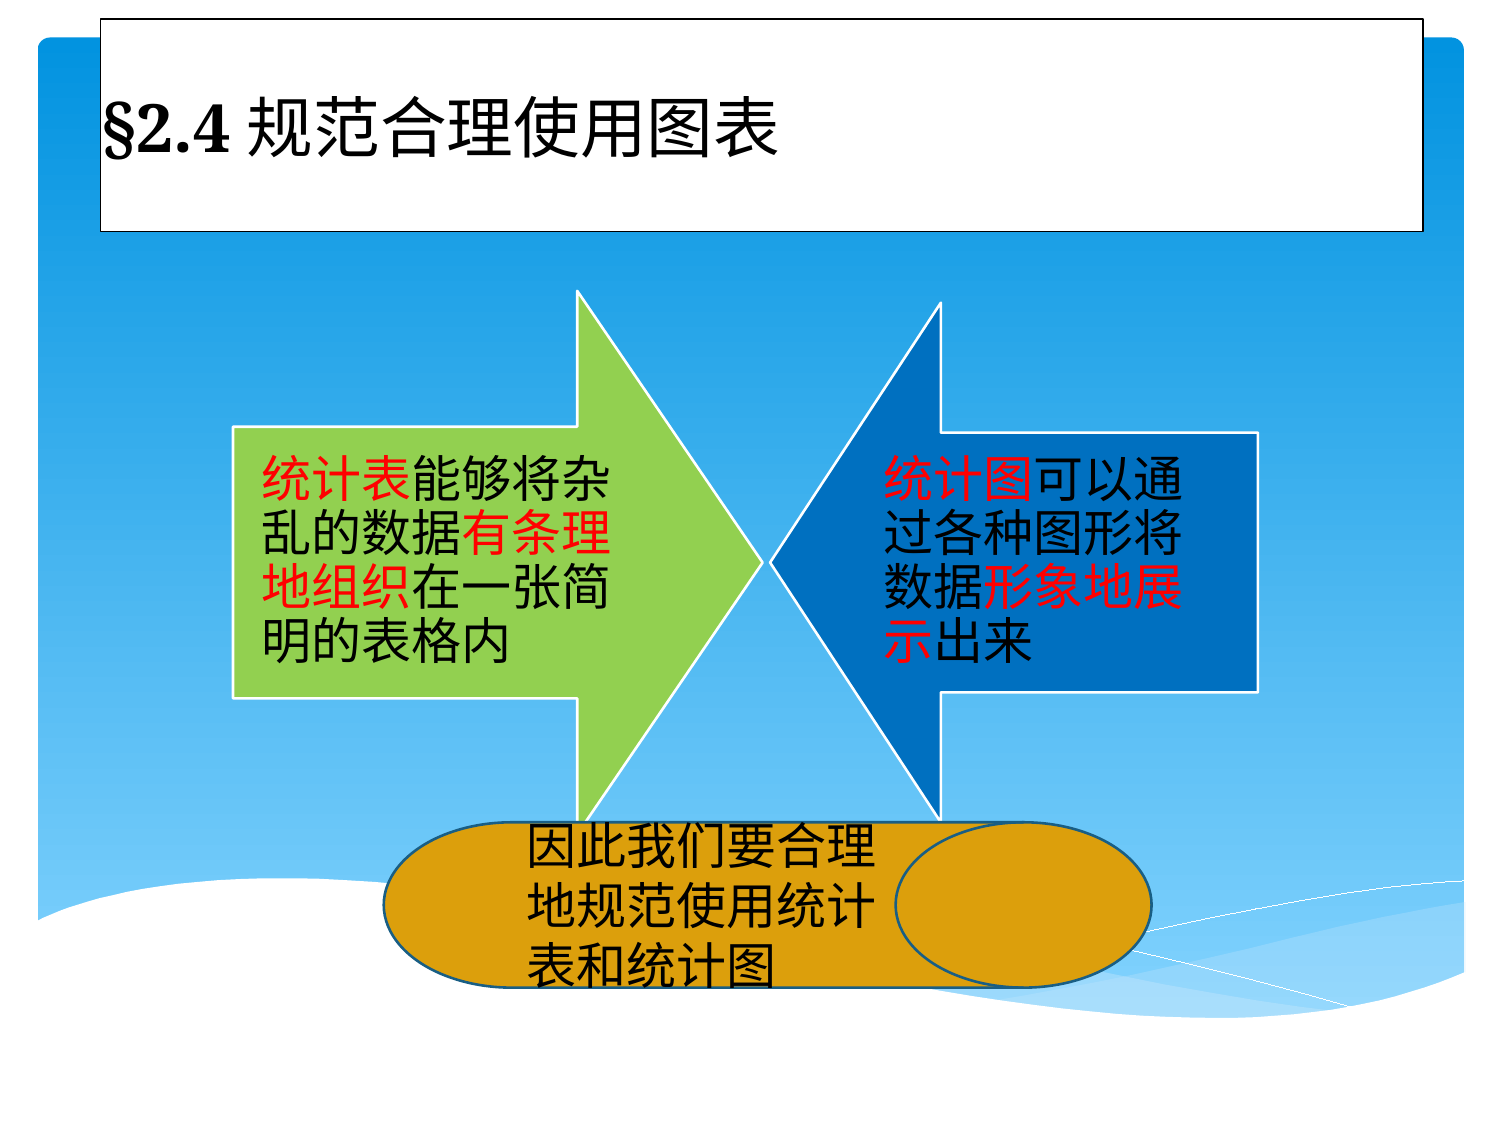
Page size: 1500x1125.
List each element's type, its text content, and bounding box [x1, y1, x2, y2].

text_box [249, 228, 1251, 897]
text_box 因此我们要合理地规范使用统计表和统计图 [382, 907, 1153, 989]
title §2.4规范合理使用图表图表 [100, 19, 1424, 232]
